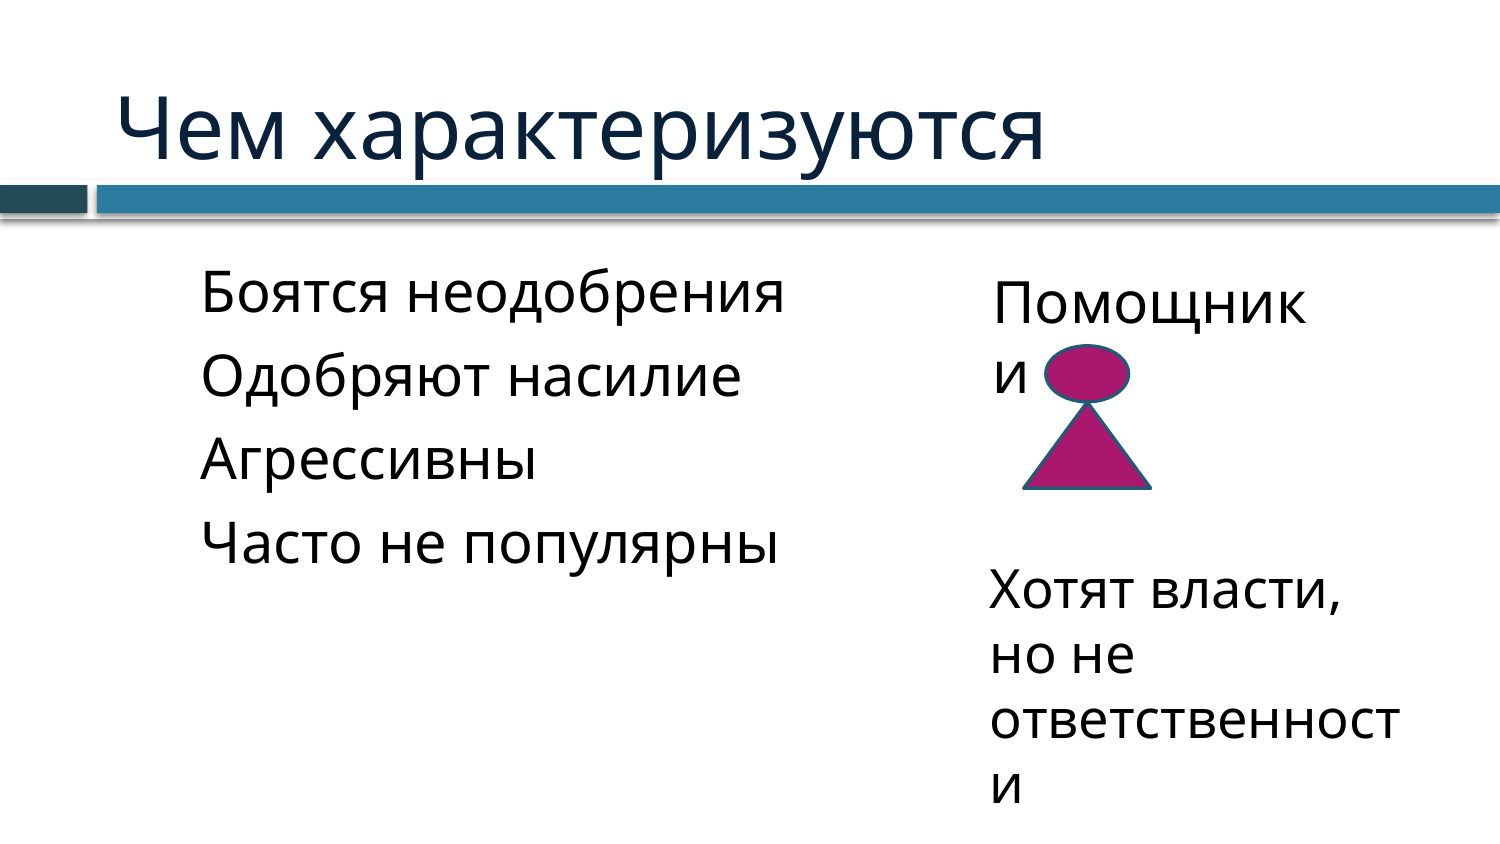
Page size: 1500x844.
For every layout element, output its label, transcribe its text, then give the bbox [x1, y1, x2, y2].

title Чем характеризуются [99, 19, 1438, 185]
text_box Хотят власти, но не ответственности [974, 546, 1438, 822]
list Боятся неодобрения Одобряют насилие Агрессивны Часто не популярны [186, 247, 872, 584]
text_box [977, 257, 1342, 489]
